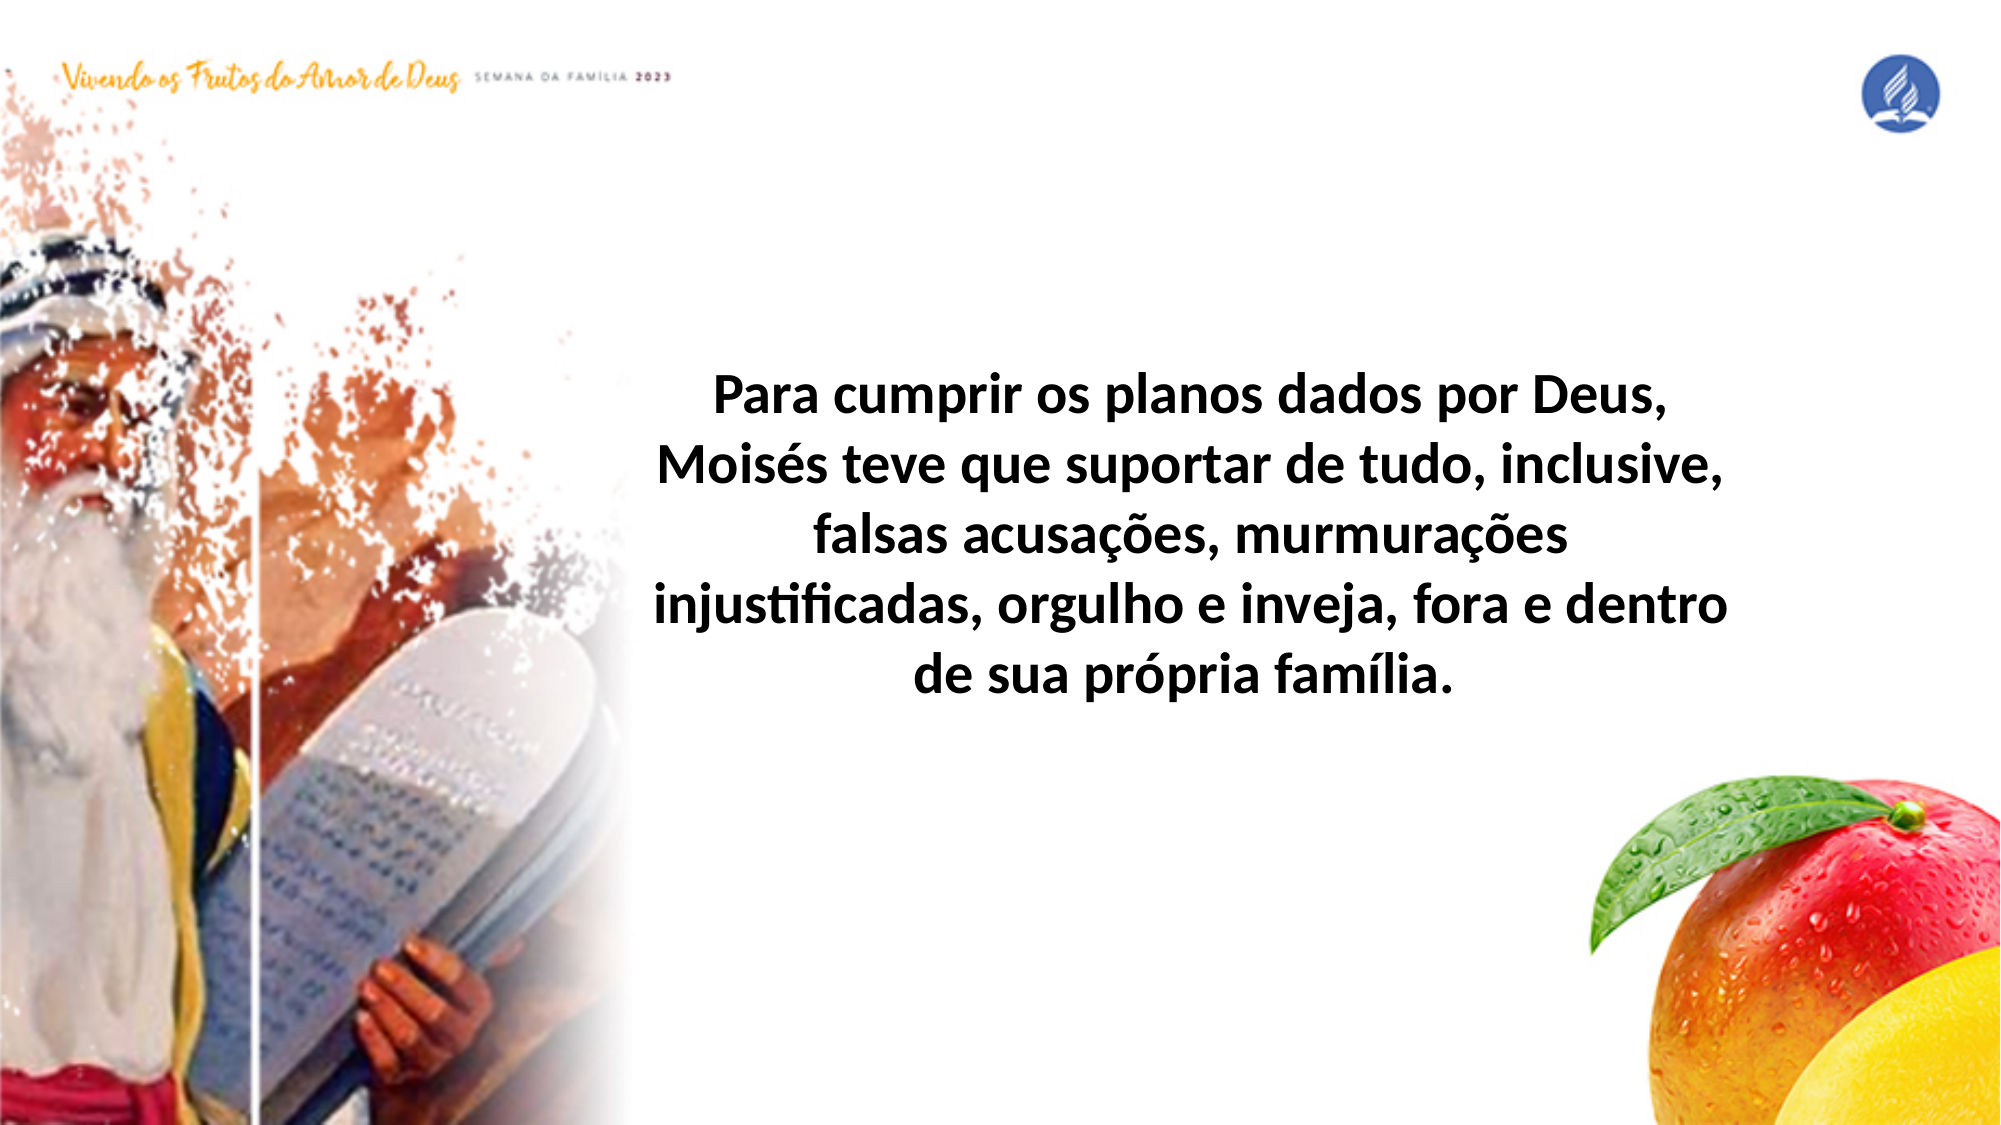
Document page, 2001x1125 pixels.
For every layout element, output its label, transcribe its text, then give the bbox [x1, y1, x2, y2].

text_box Para cumprir os planos dados por Deus, Moisés teve que suportar de tudo, inclusive, falsas acusações, murmurações injustificadas, orgulho e inveja, fora e dentro de sua própria família. [619, 348, 1770, 713]
picture [0, 0, 2001, 1125]
